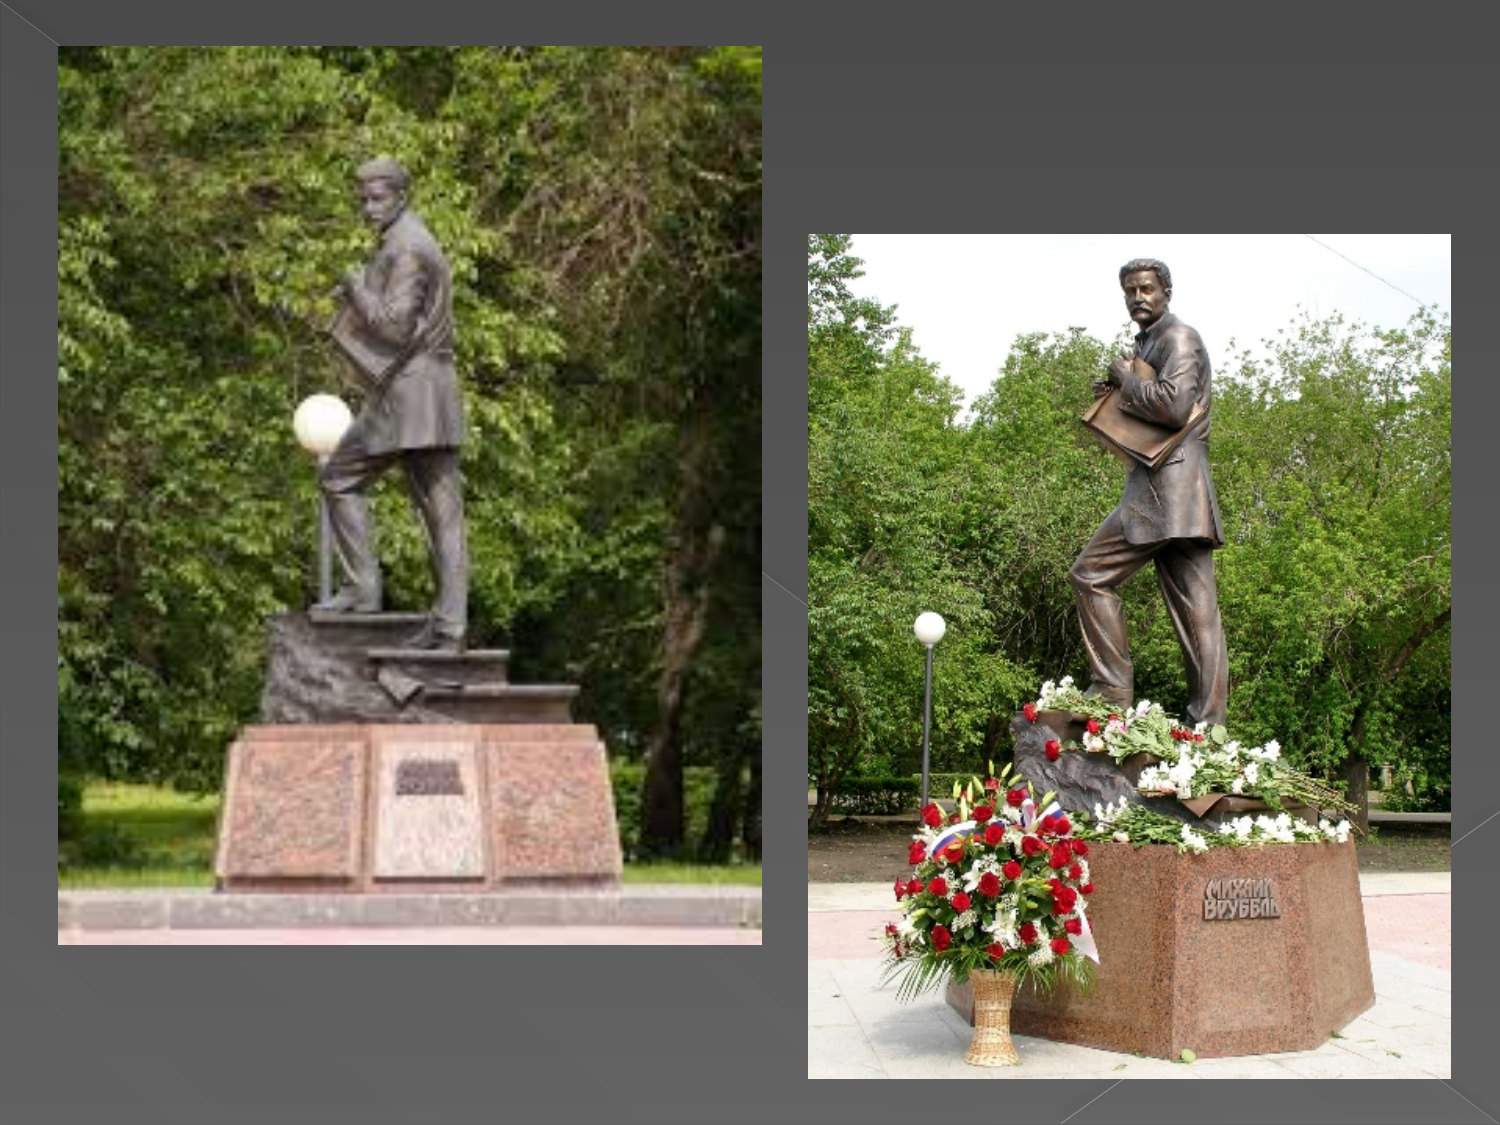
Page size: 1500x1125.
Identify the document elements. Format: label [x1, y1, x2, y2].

list [58, 46, 762, 945]
picture [808, 234, 1451, 1079]
